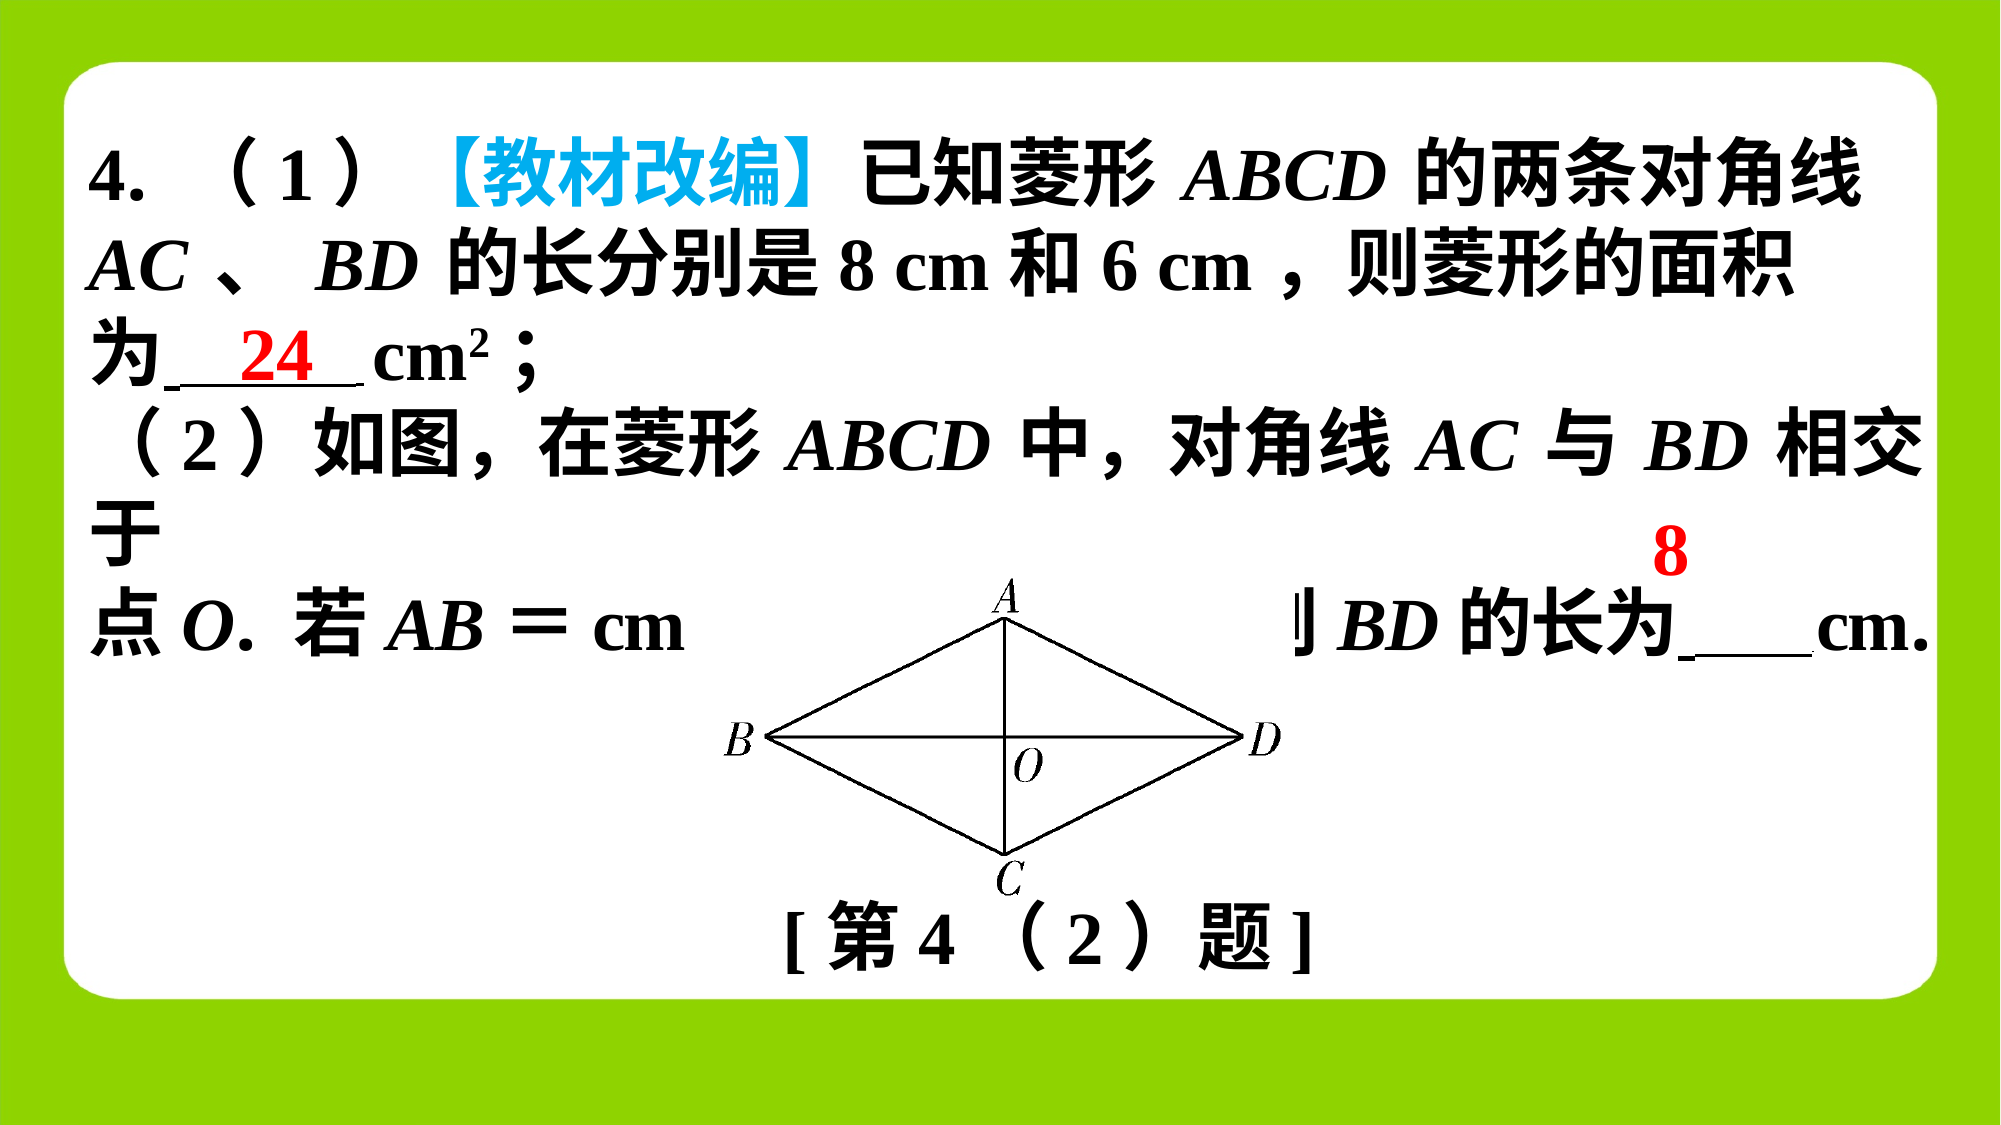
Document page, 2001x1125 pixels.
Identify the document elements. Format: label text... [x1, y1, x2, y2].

text_box 8 [1637, 492, 1780, 599]
text_box [第4（2）题] [782, 905, 1213, 981]
text_box 24 [224, 297, 405, 403]
picture [0, 0, 2001, 1125]
